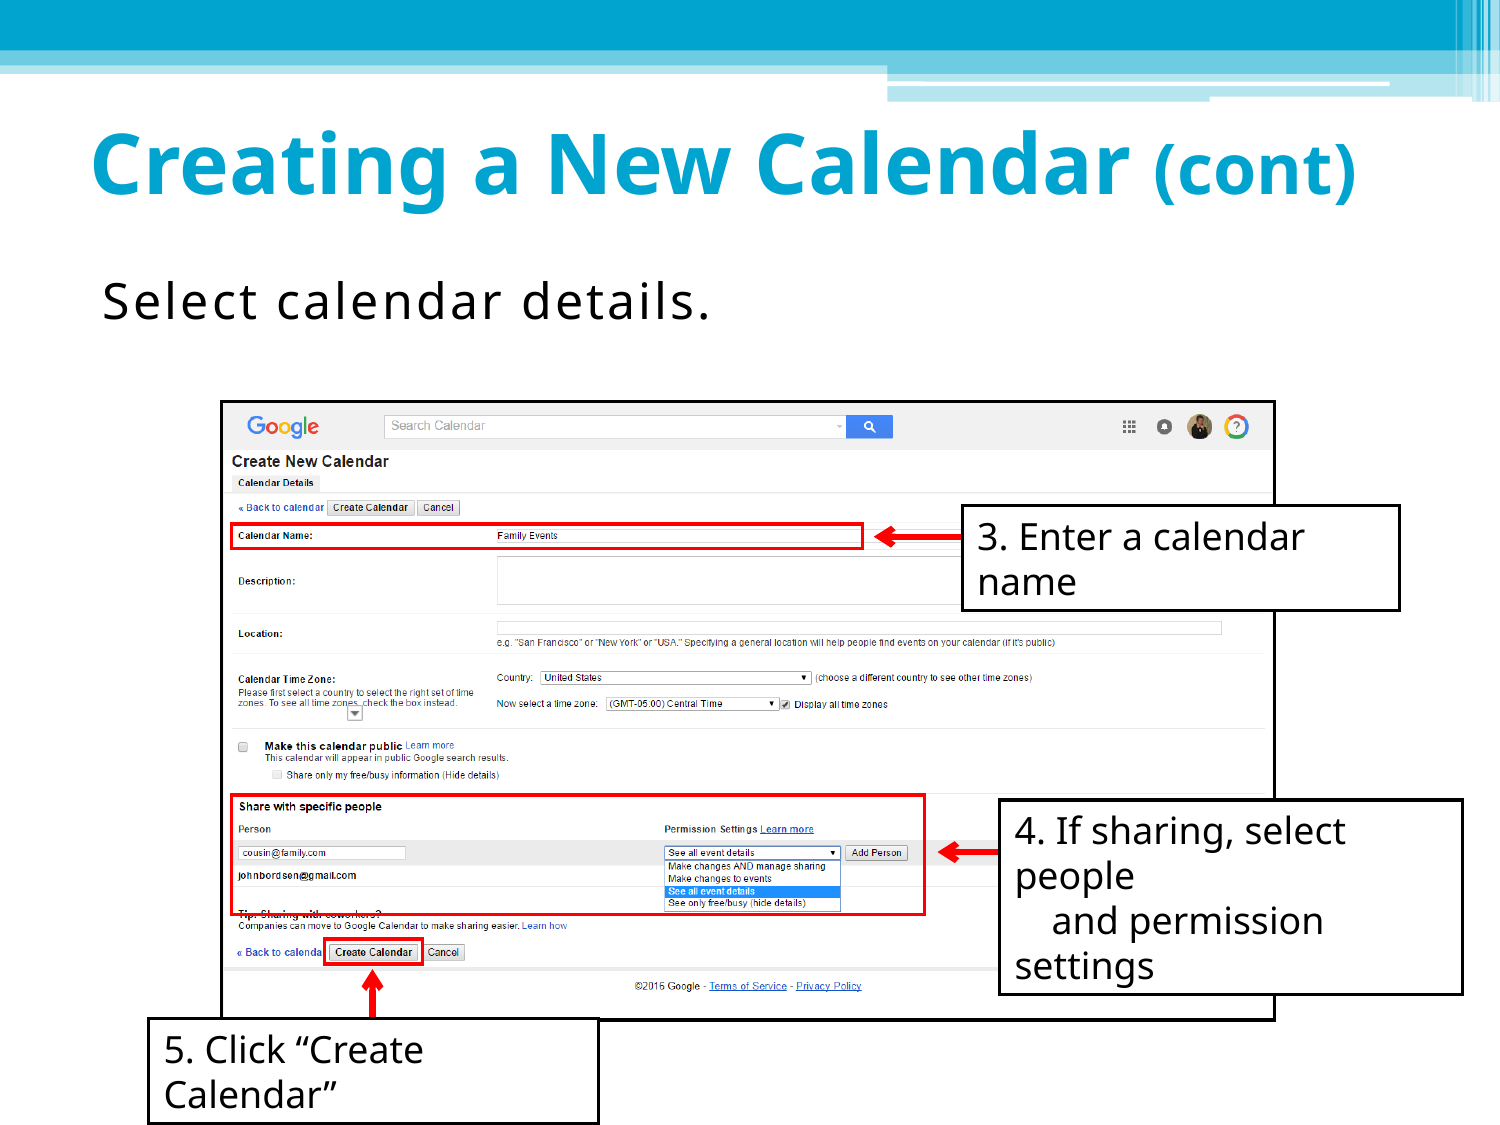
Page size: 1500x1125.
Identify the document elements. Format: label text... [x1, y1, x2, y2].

text_box 4. If sharing, select people and permission settings [1273, 799, 1463, 995]
text_box 3. Enter a calendar name [1273, 505, 1400, 611]
title Creating a New Calendar (cont) [75, 75, 1500, 248]
text_box 5. Click “Create Calendar” [148, 1018, 599, 1124]
text_box Select calendar details. [80, 262, 1406, 1000]
picture [222, 402, 1273, 1019]
